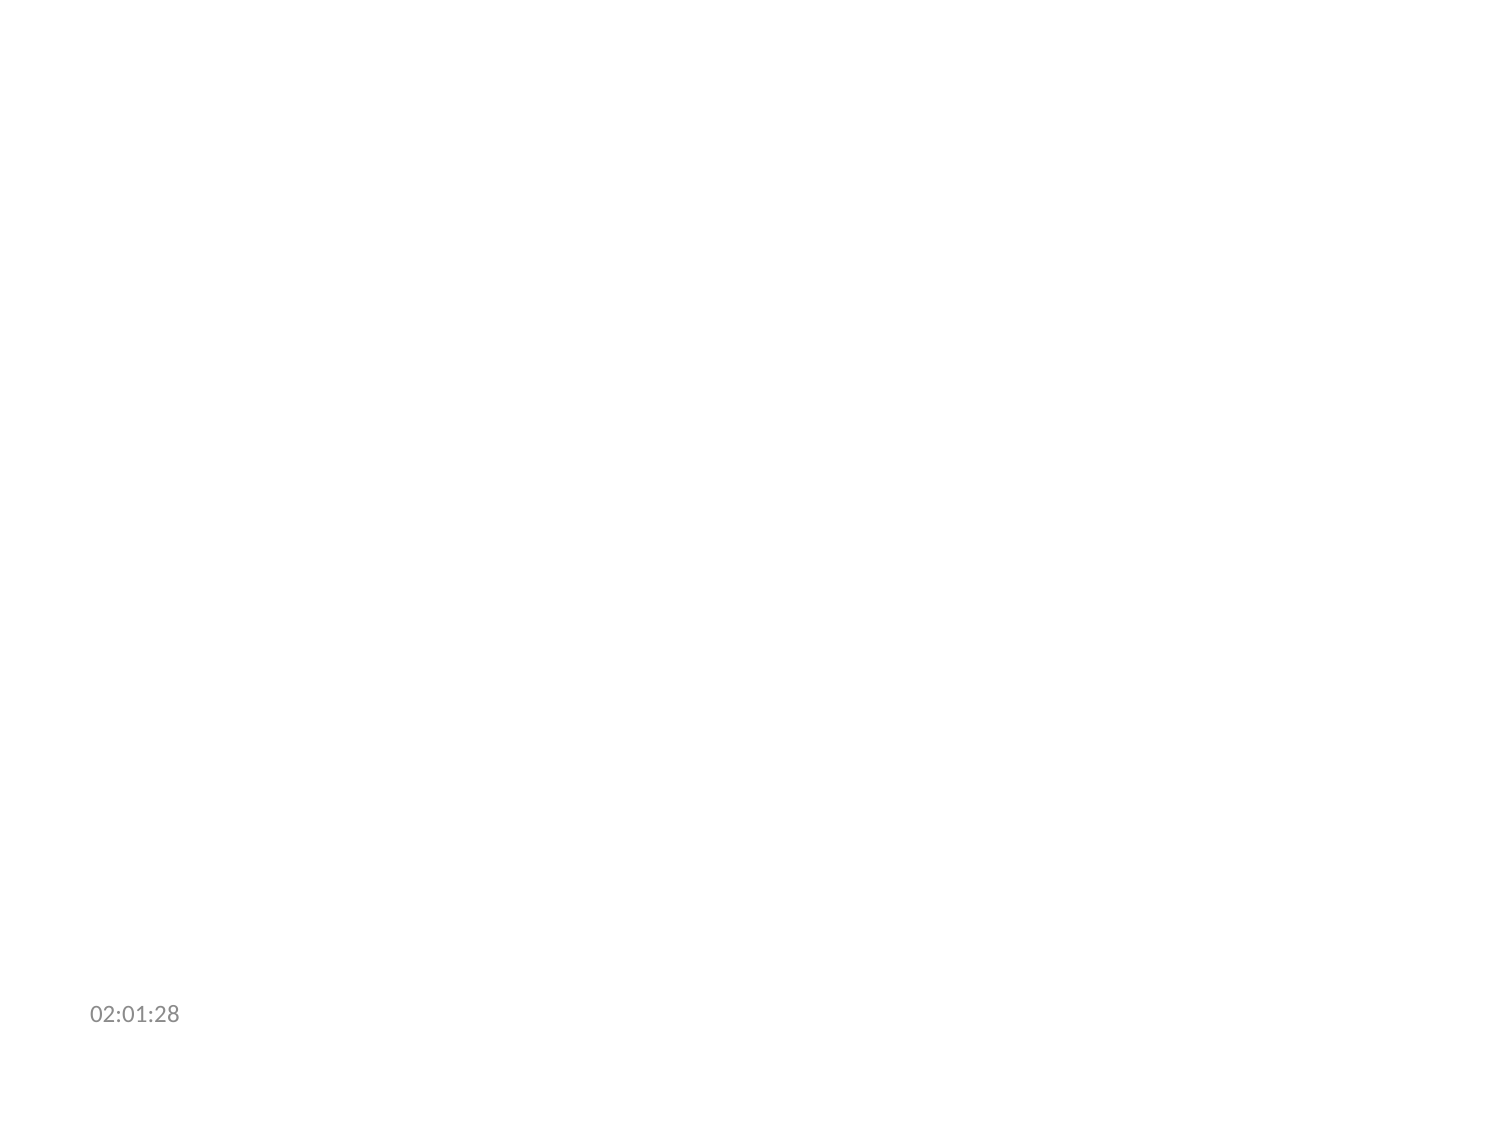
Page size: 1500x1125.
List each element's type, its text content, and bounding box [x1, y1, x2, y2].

text_box 15:35:09 [75, 982, 425, 1043]
